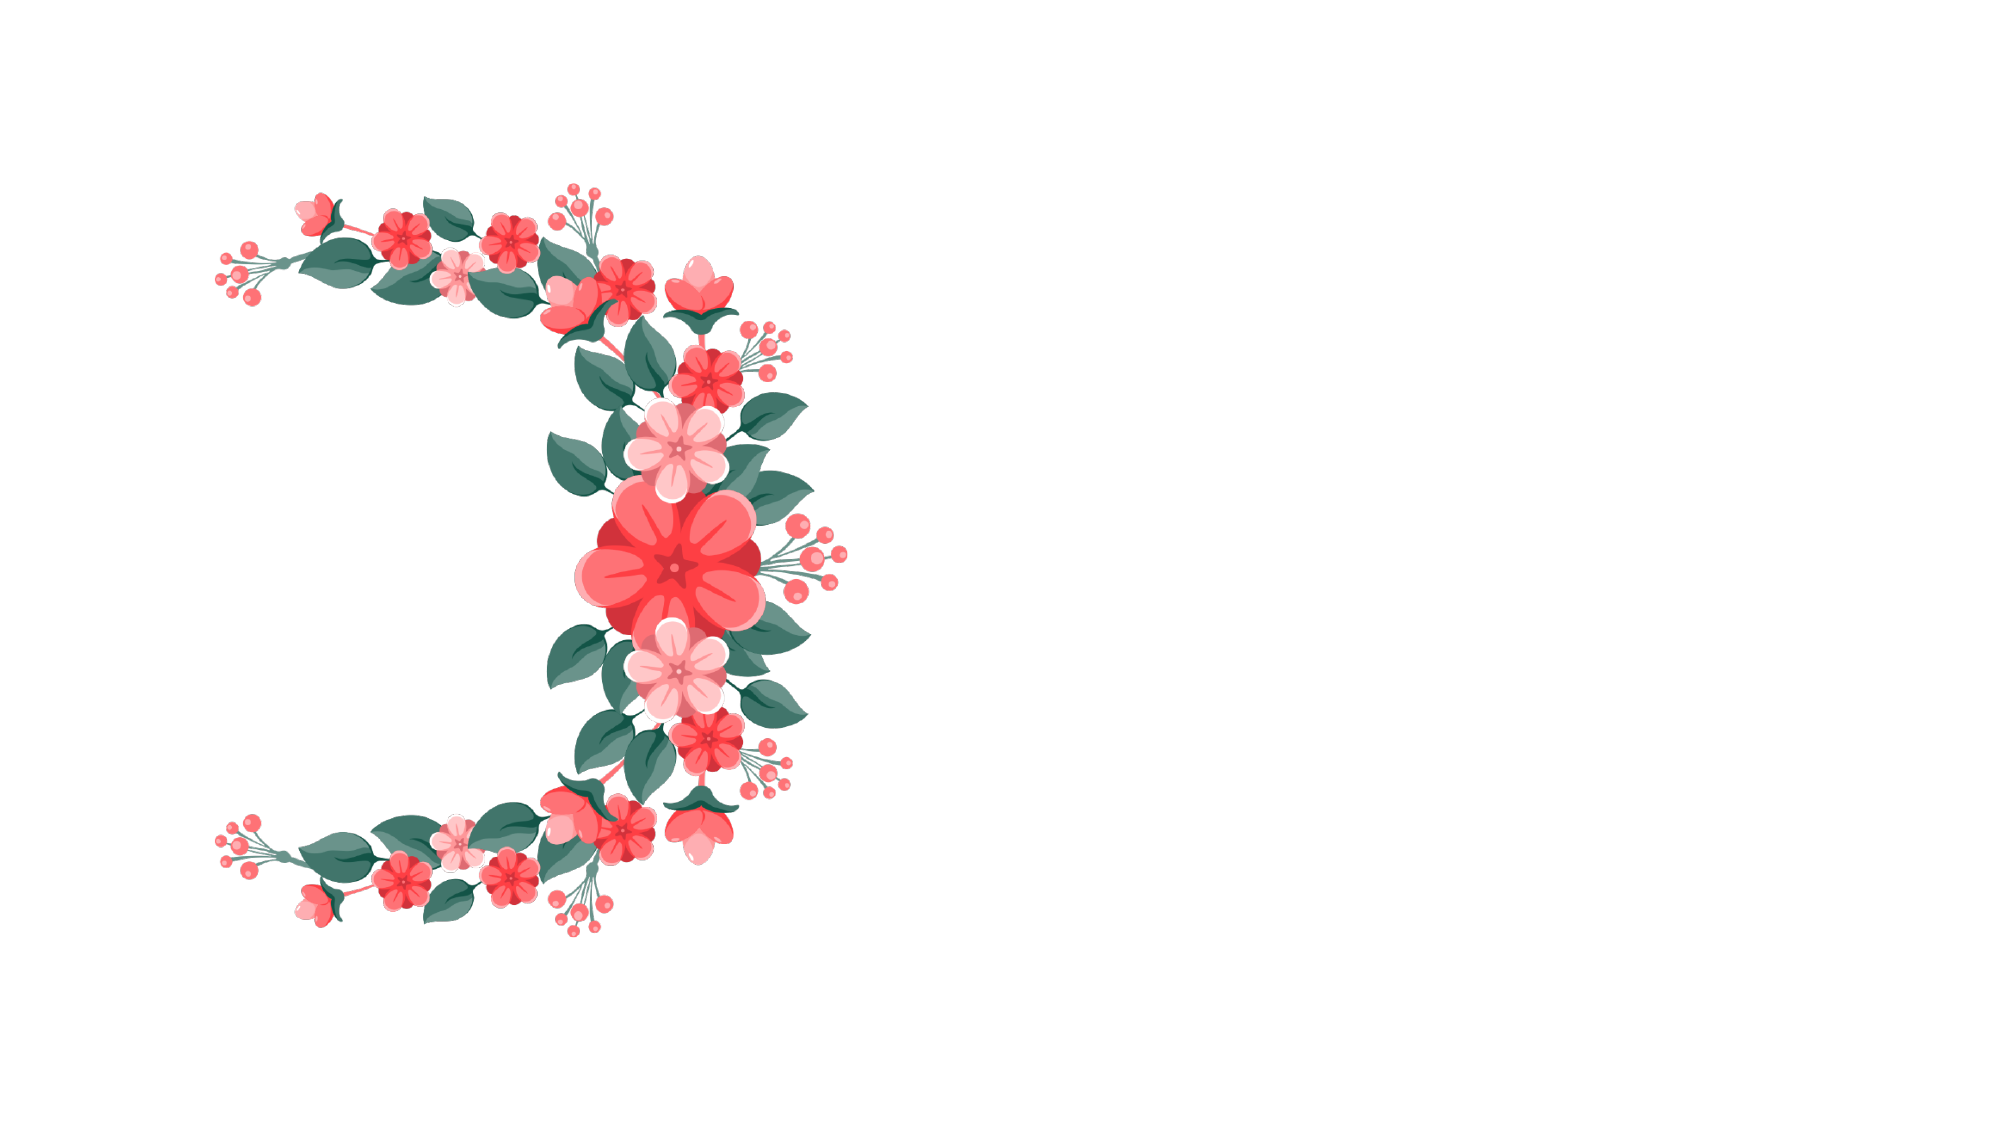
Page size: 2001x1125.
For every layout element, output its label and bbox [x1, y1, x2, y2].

picture [138, 176, 906, 942]
